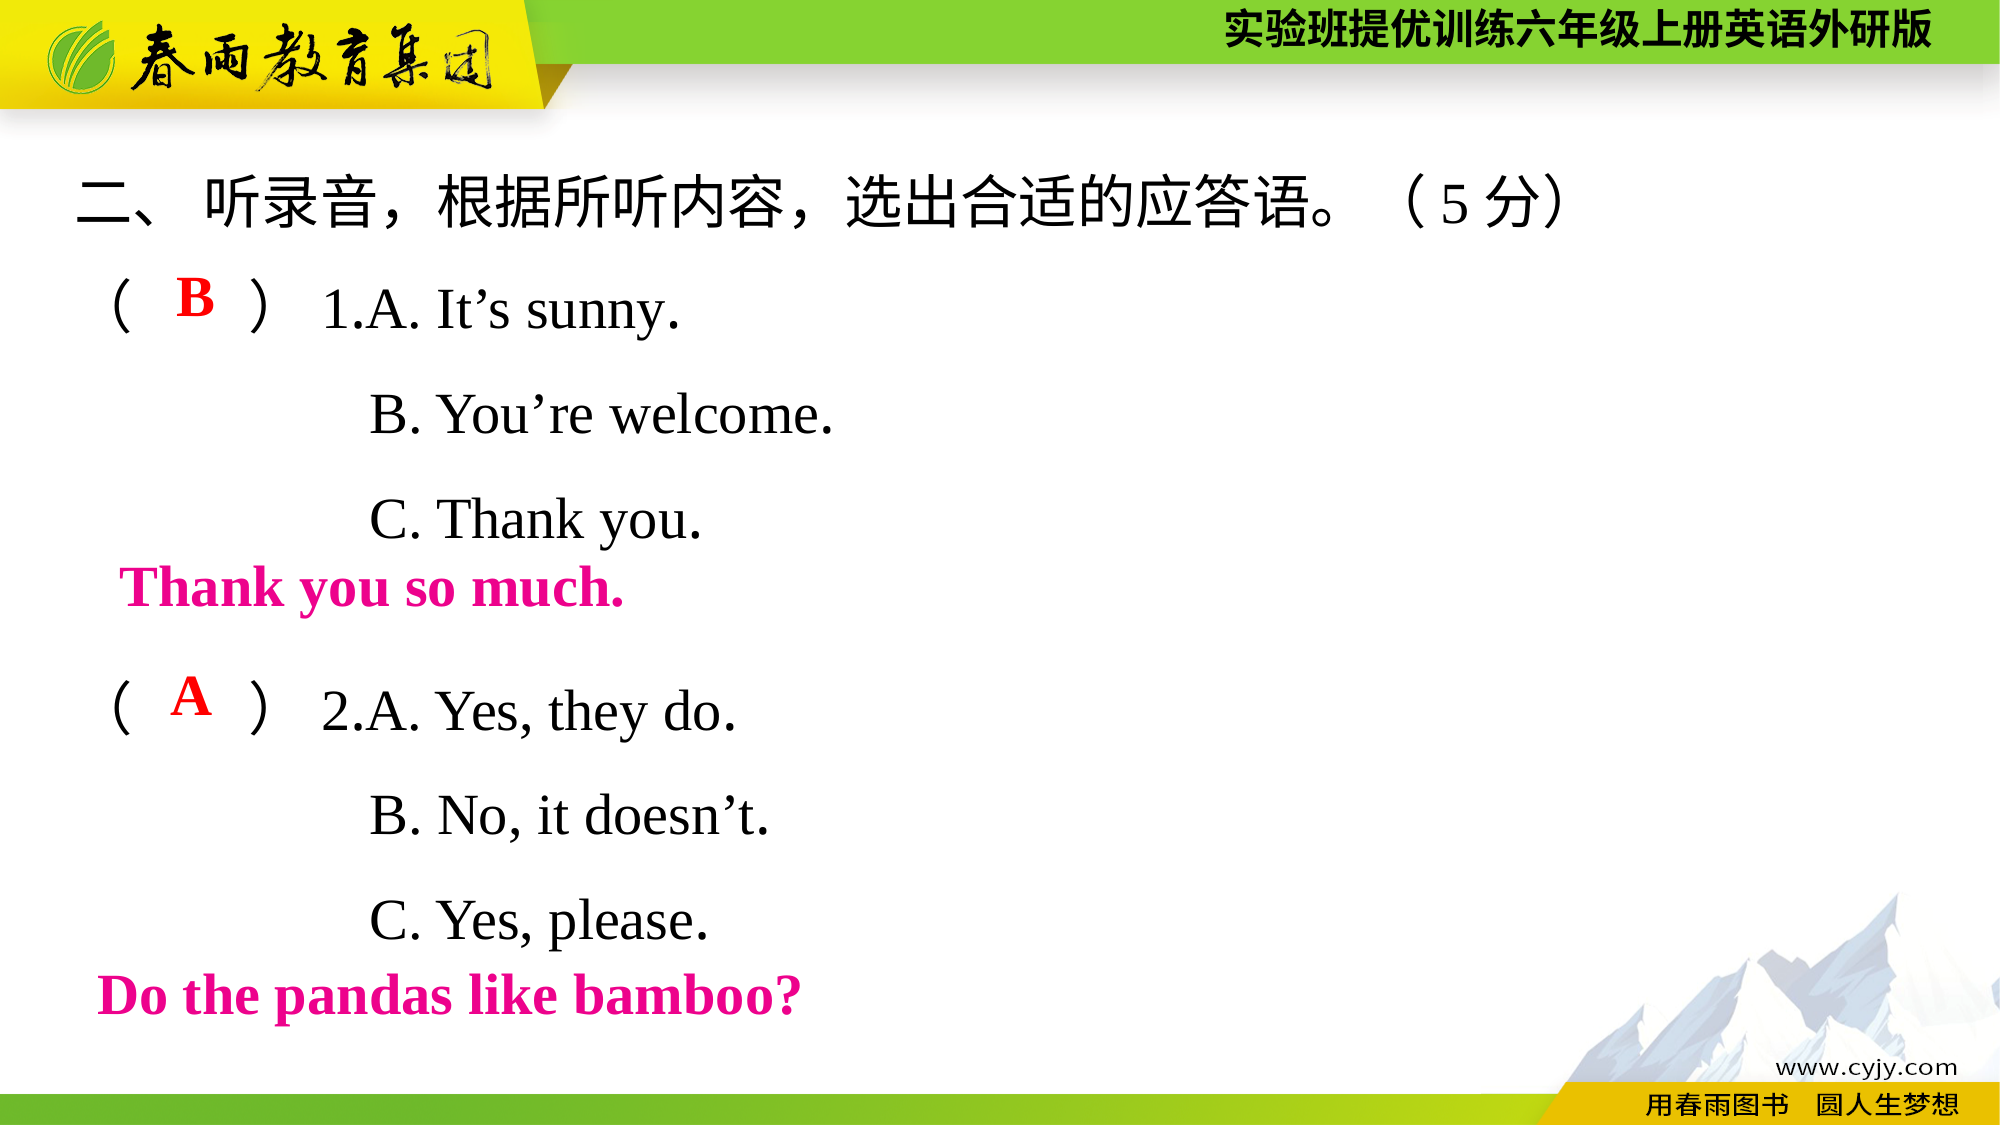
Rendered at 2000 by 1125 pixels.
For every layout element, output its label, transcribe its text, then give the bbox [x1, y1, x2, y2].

text_box （ ）2.A. Yes, they do. B. No, it doesn’t. C. Yes, please. [59, 629, 1944, 960]
text_box B [161, 250, 231, 336]
picture [0, 0, 2000, 1125]
list 二、 听录音，根据所听内容，选出合适的应答语。（5分） （ ）1.A. It’s sunny. B. You’re welcome. C. Thank you. [59, 122, 1944, 549]
text_box A [155, 649, 228, 735]
text_box Do the pandas like bamboo? [82, 949, 819, 1034]
text_box Thank you so much. [105, 540, 641, 626]
